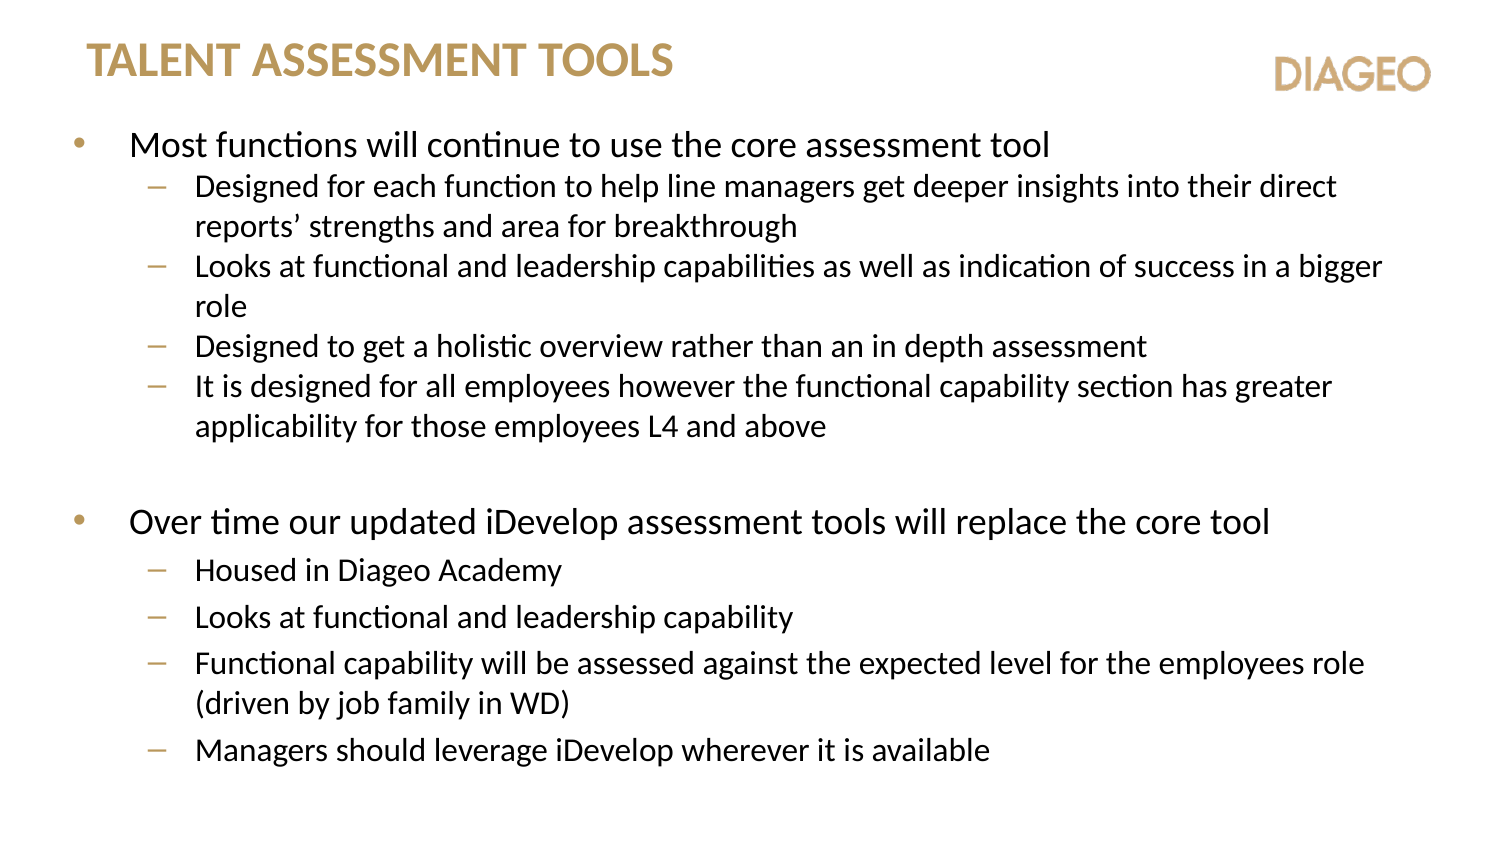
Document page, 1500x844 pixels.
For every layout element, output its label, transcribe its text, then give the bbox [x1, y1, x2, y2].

picture [1274, 56, 1487, 99]
list Most functions will continue to use the core assessment tool Designed for each function to help line managers get deeper insights into their direct reports’ strengths and area for breakthrough Looks at functional and leadership capabilities as well as indication of success in a bigger role Designed to get a holistic overview rather than an in depth assessment It is designed for all employees however the functional capability section has greater applicability for those employees L4 and above Over time our updated iDevelop assessment tools will replace the core tool Housed in Diageo Academy Looks at functional and leadership capability Functional capability will be assessed against the expected level for the employees role (driven by job family in WD) Managers should leverage iDevelop wherever it is available [57, 112, 1433, 740]
title Talent Assessment Tools [71, 0, 1261, 112]
